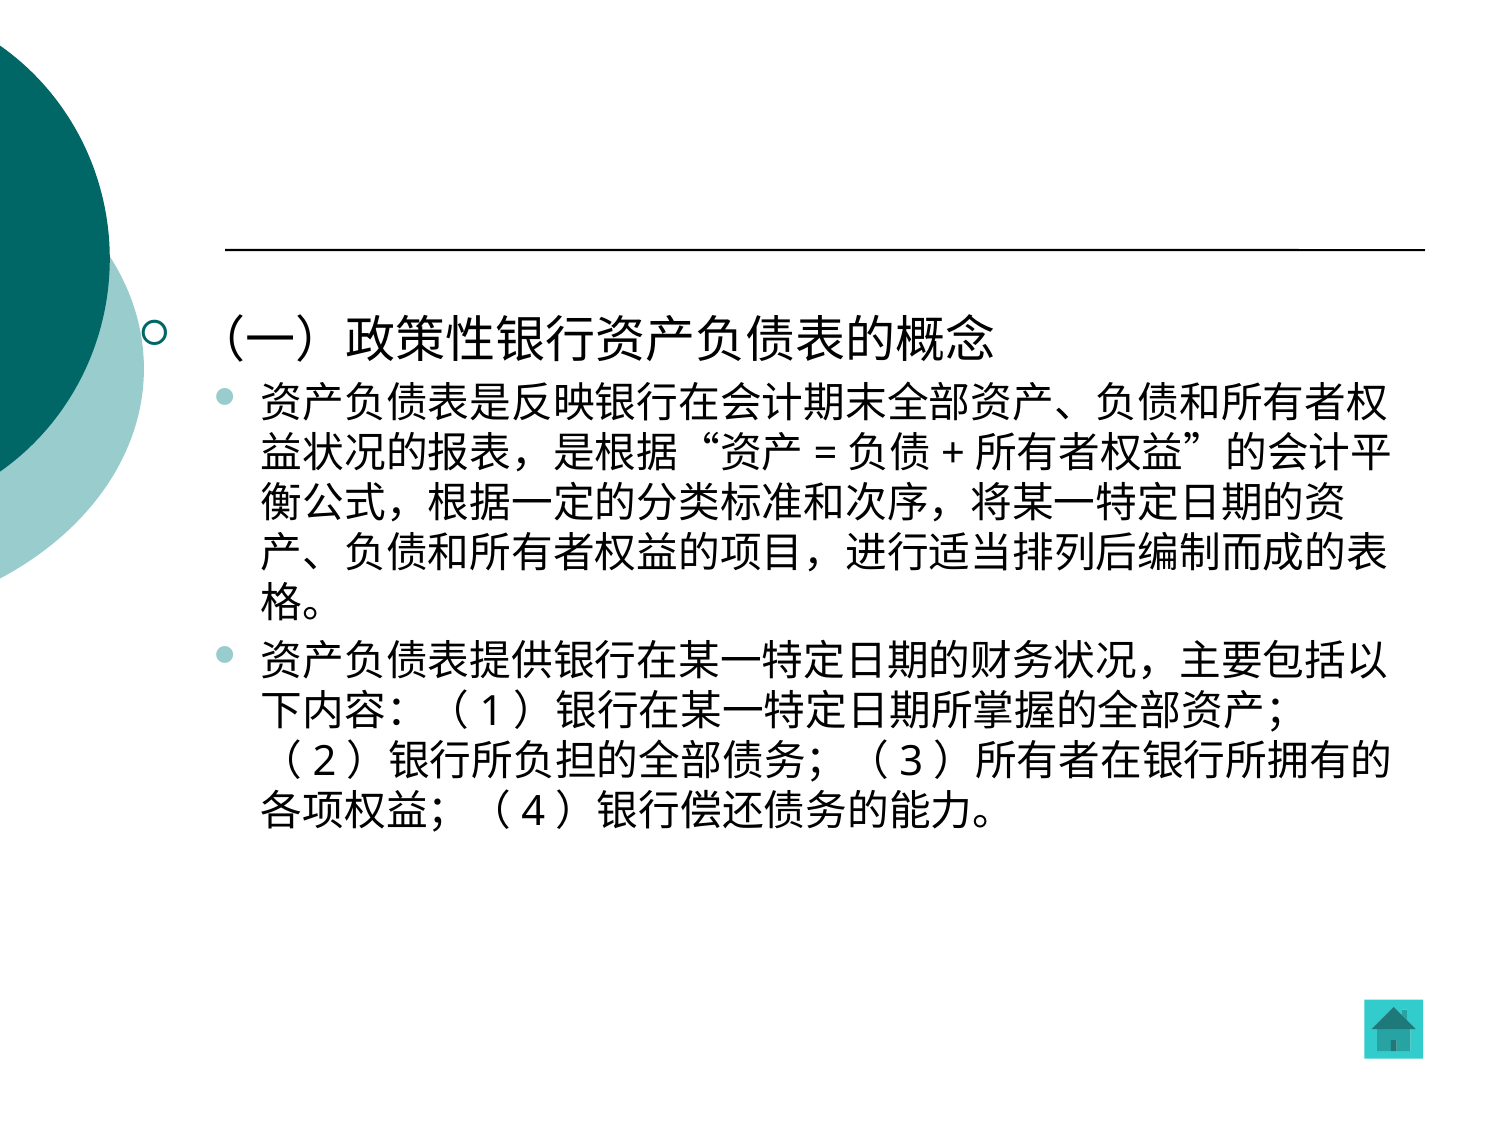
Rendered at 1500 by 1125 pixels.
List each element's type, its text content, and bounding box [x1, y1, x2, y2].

list （一）政策性银行资产负债表的概念 资产负债表是反映银行在会计期末全部资产、负债和所有者权益状况的报表，是根据“资产=负债+所有者权益”的会计平衡公式，根据一定的分类标准和次序，将某一特定日期的资产、负债和所有者权益的项目，进行适当排列后编制而成的表格。 资产负债表提供银行在某一特定日期的财务状况，主要包括以下内容：（1）银行在某一特定日期所掌握的全部资产；（2）银行所负担的全部债务；（3）所有者在银行所拥有的各项权益；（4）银行偿还债务的能力。 [123, 299, 1425, 975]
text_box [1364, 999, 1424, 1059]
